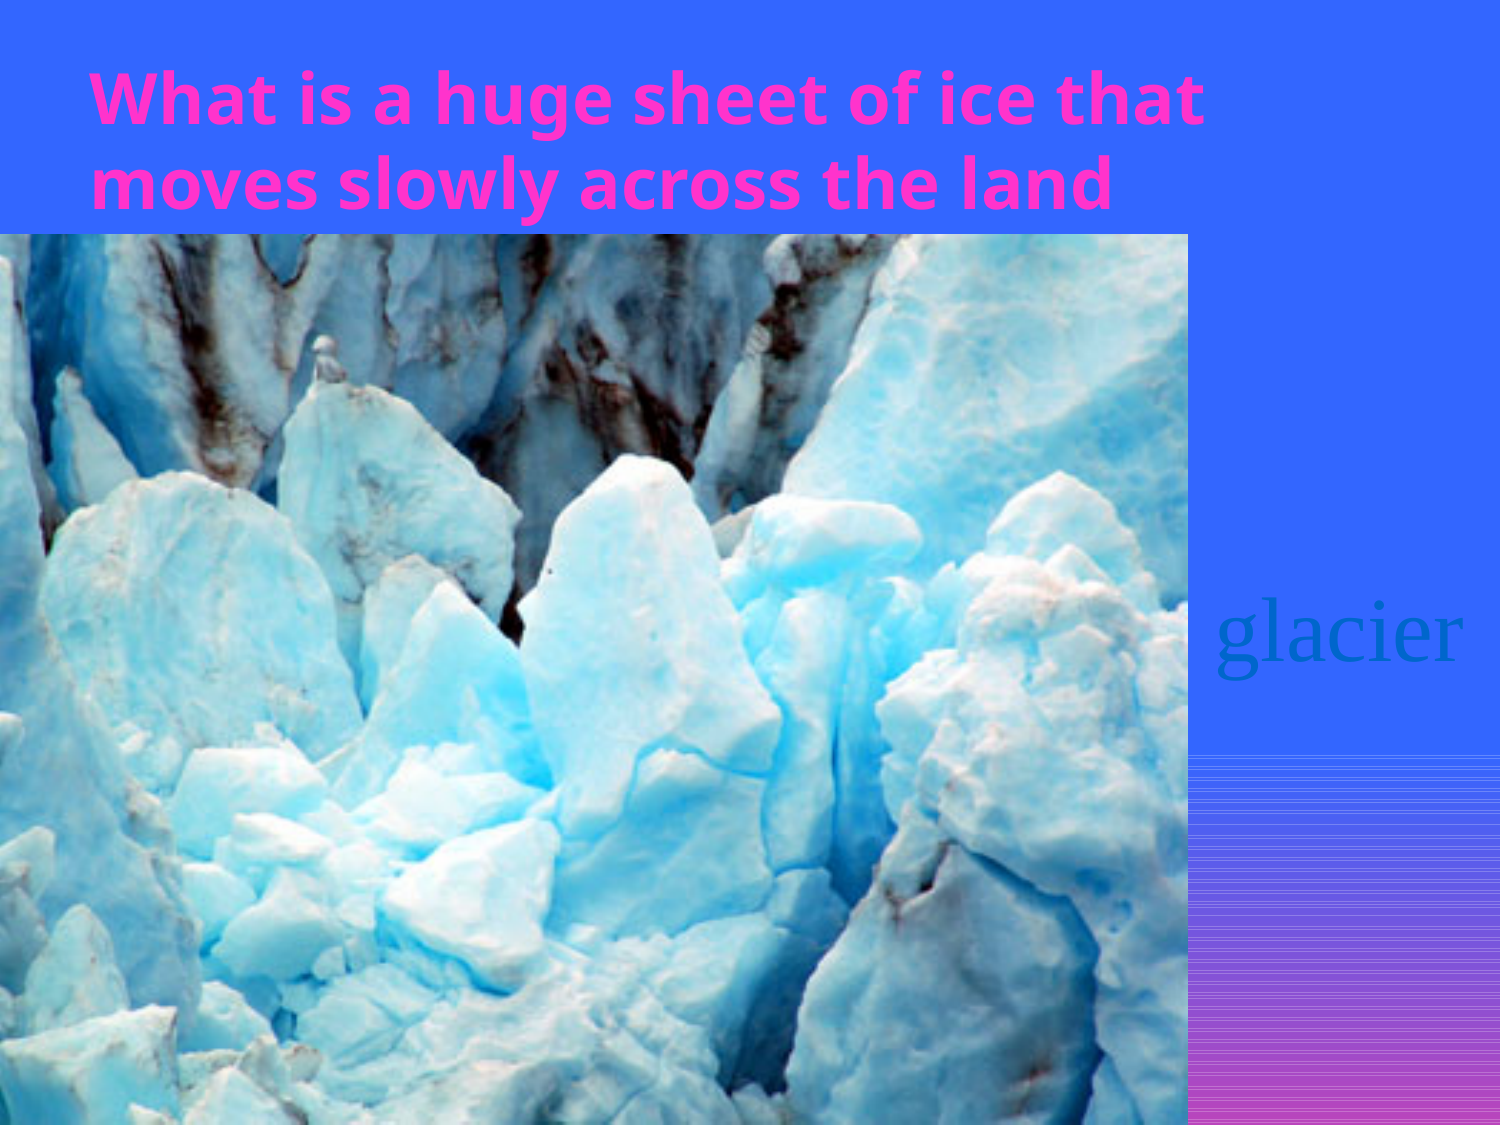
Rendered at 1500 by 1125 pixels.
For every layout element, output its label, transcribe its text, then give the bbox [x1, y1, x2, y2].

text_box glacier [1199, 562, 1500, 688]
picture [0, 234, 1188, 1125]
title What is a huge sheet of ice that moves slowly across the land [75, 45, 1425, 233]
